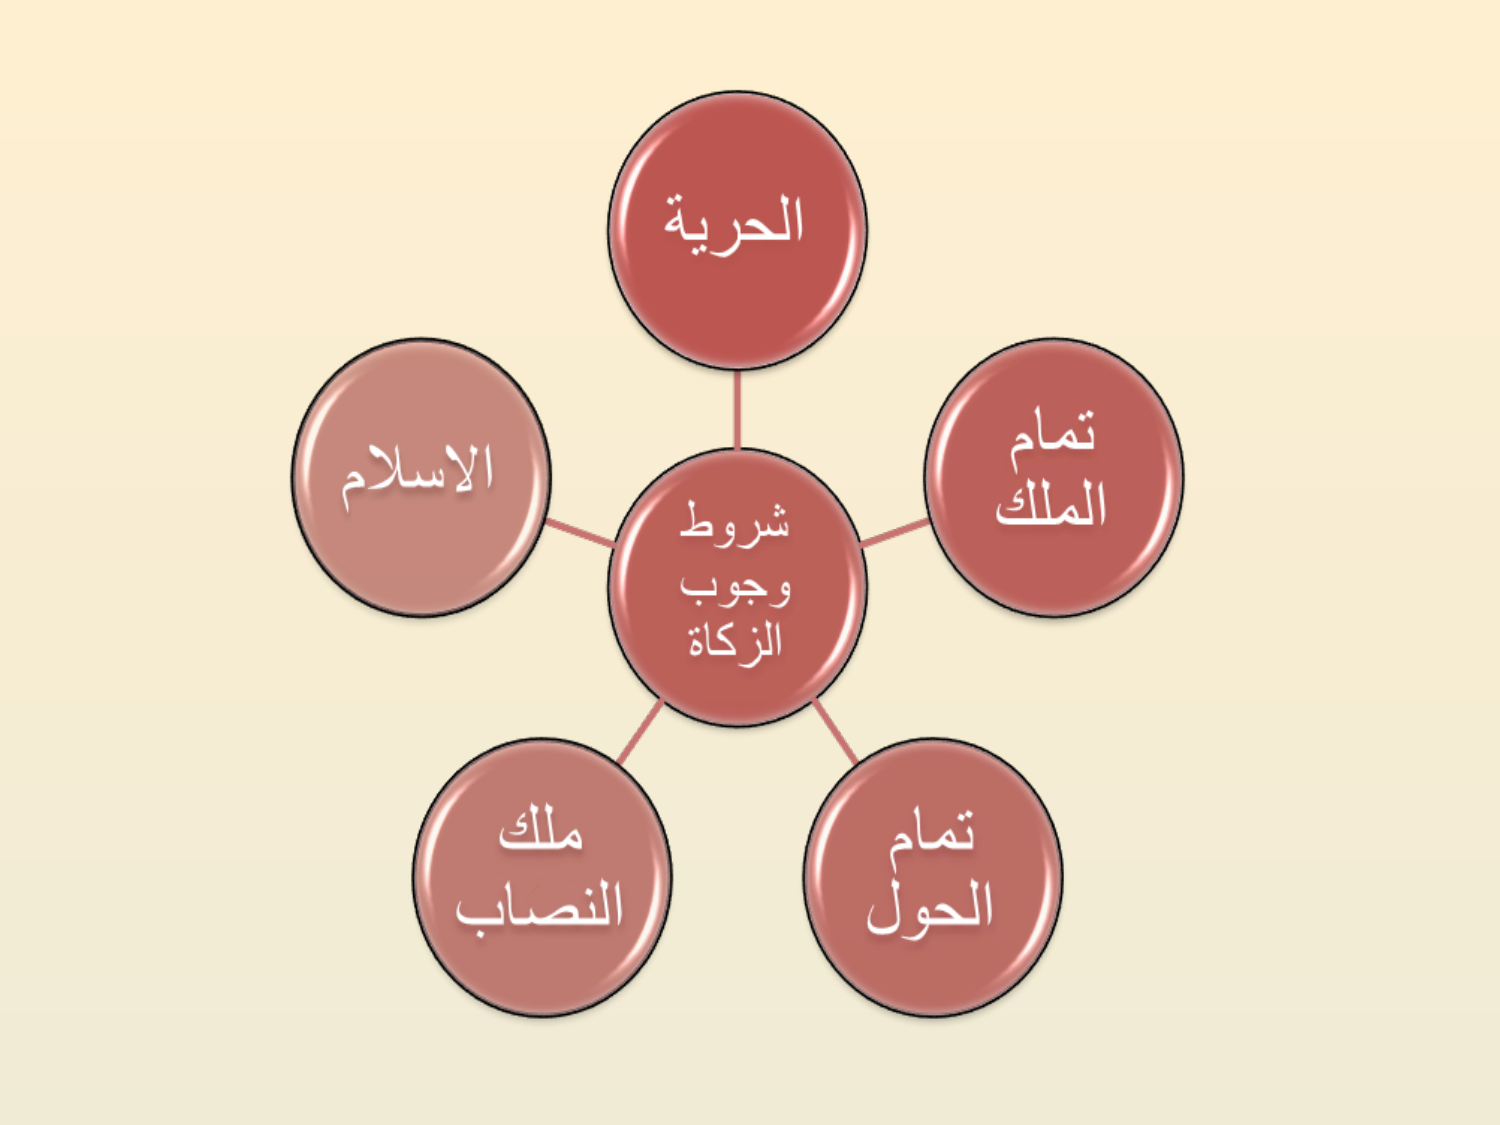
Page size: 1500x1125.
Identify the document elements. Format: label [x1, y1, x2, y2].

picture [24, 84, 1451, 1036]
